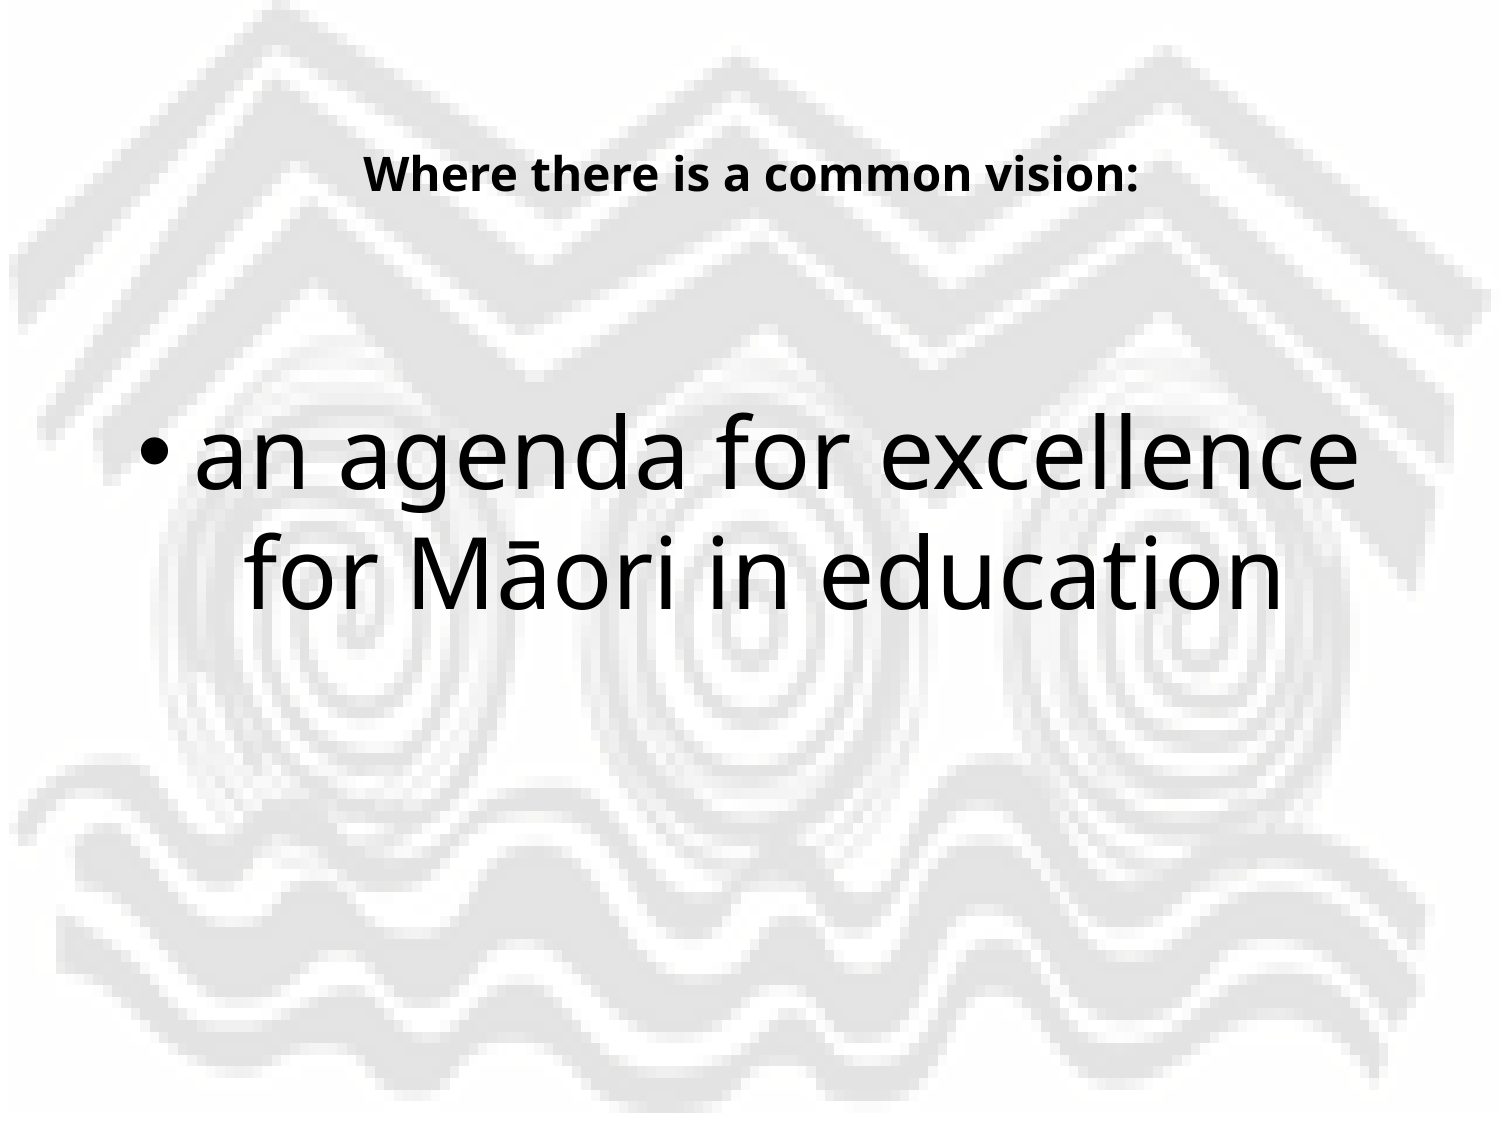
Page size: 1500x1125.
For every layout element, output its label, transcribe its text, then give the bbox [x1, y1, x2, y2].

title Where there is a common vision: [76, 78, 1427, 266]
list an agenda for excellence for Māori in education [75, 262, 1425, 1005]
